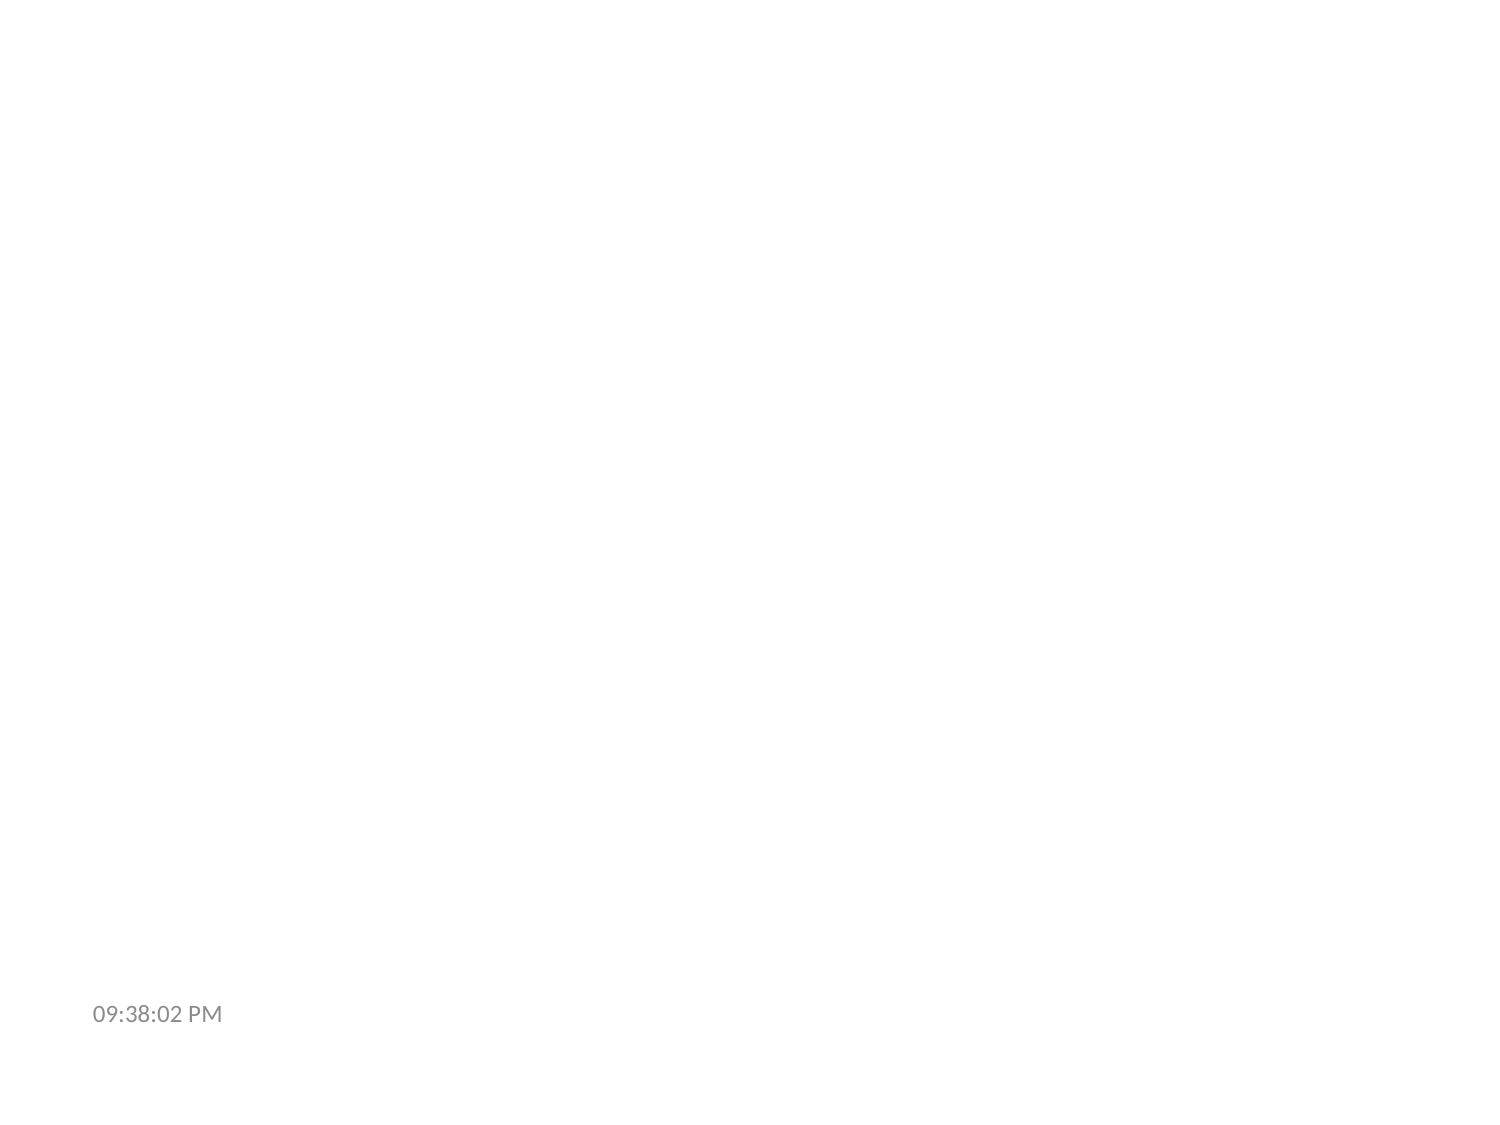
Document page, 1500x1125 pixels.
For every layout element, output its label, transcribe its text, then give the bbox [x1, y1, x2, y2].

text_box 3:35:09 PM [77, 982, 428, 1043]
